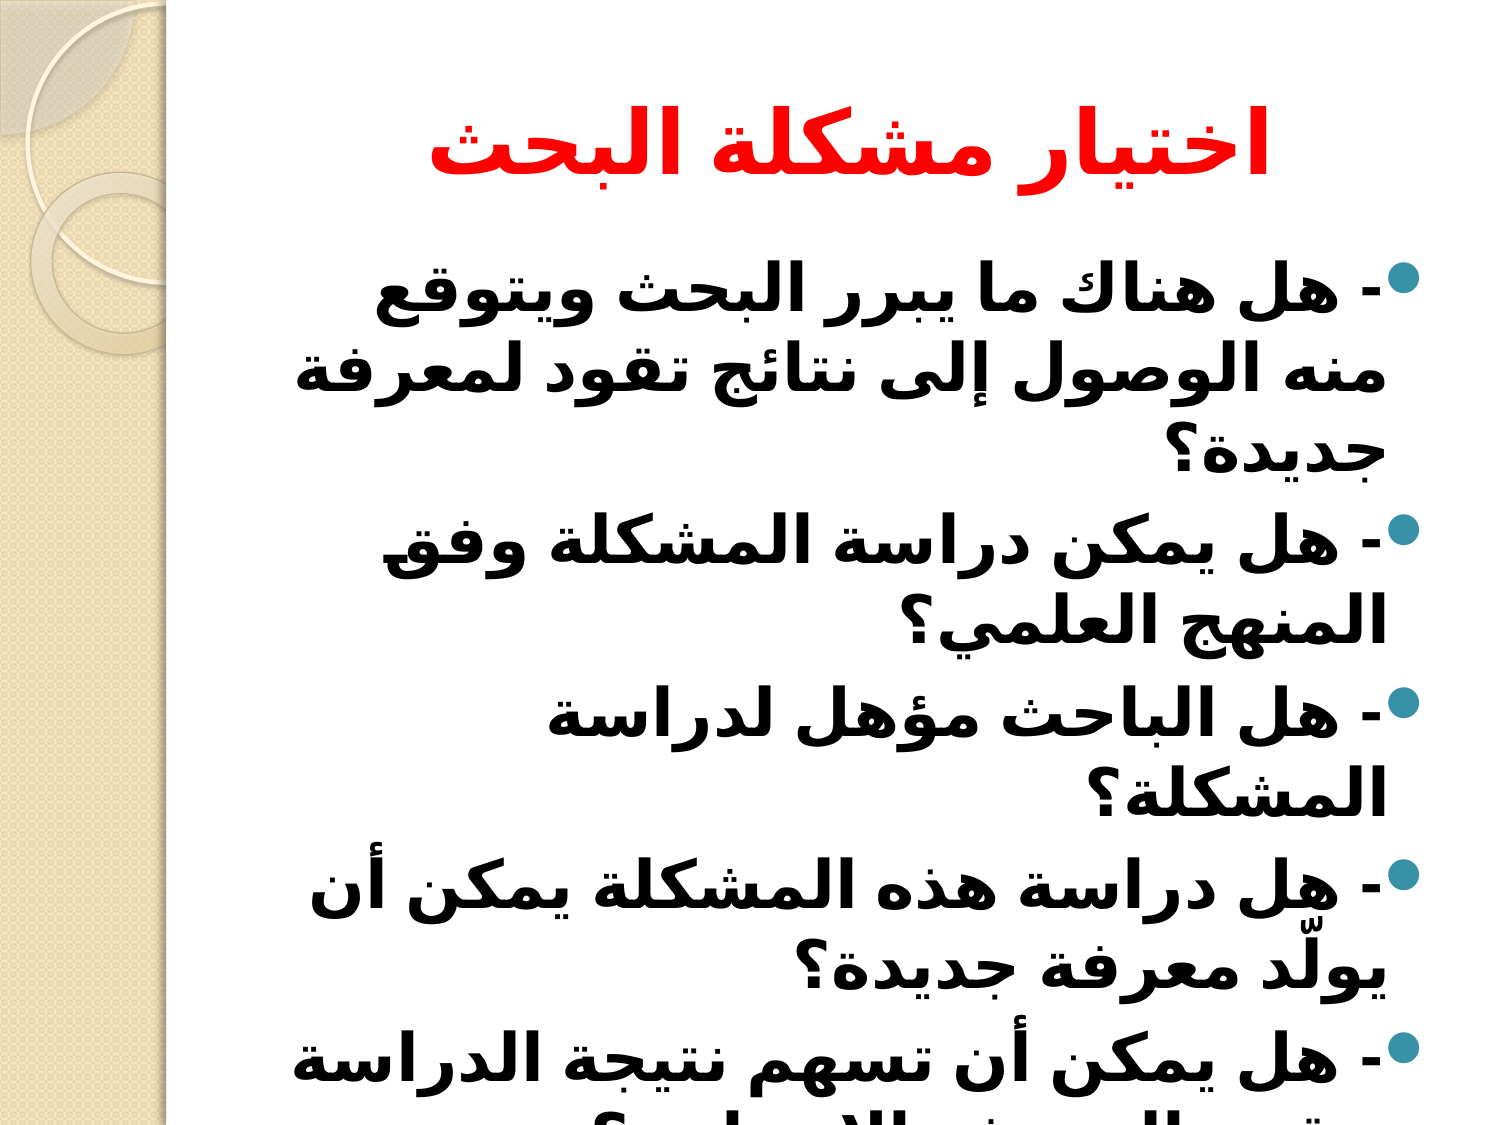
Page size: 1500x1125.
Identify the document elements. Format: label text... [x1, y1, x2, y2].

list - هل هناك ما يبرر البحث ويتوقع منه الوصول إلى نتائج تقود لمعرفة جديدة؟ - هل يمكن دراسة المشكلة وفق المنهج العلمي؟ - هل الباحث مؤهل لدراسة المشكلة؟ - هل دراسة هذه المشكلة يمكن أن يولّد معرفة جديدة؟ - هل يمكن أن تسهم نتيجة الدراسة بتقدم المعرفة الإنسانية؟ [235, 237, 1466, 1025]
title اختيار مشكلة البحث [235, 45, 1466, 233]
